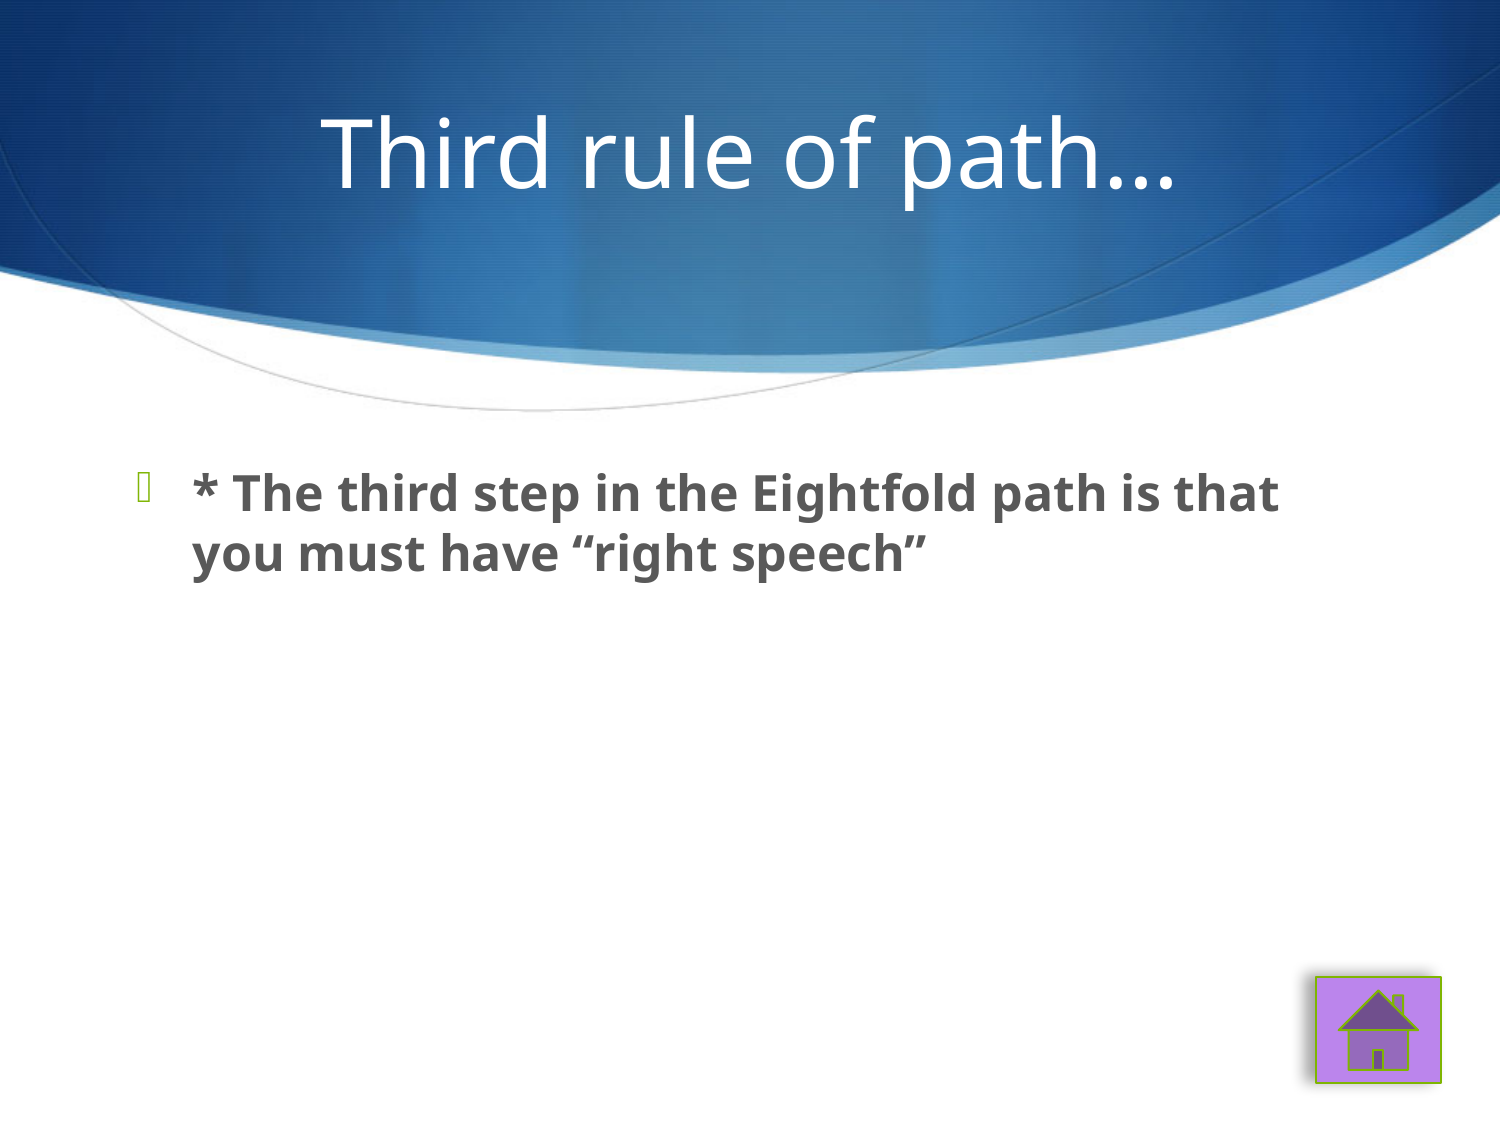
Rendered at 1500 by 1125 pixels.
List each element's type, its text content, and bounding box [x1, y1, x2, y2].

picture [0, 0, 1500, 1125]
list * The third step in the Eightfold path is that you must have “right speech” [121, 454, 1379, 991]
text_box [1315, 976, 1442, 1084]
title Third rule of path… [75, 56, 1425, 245]
